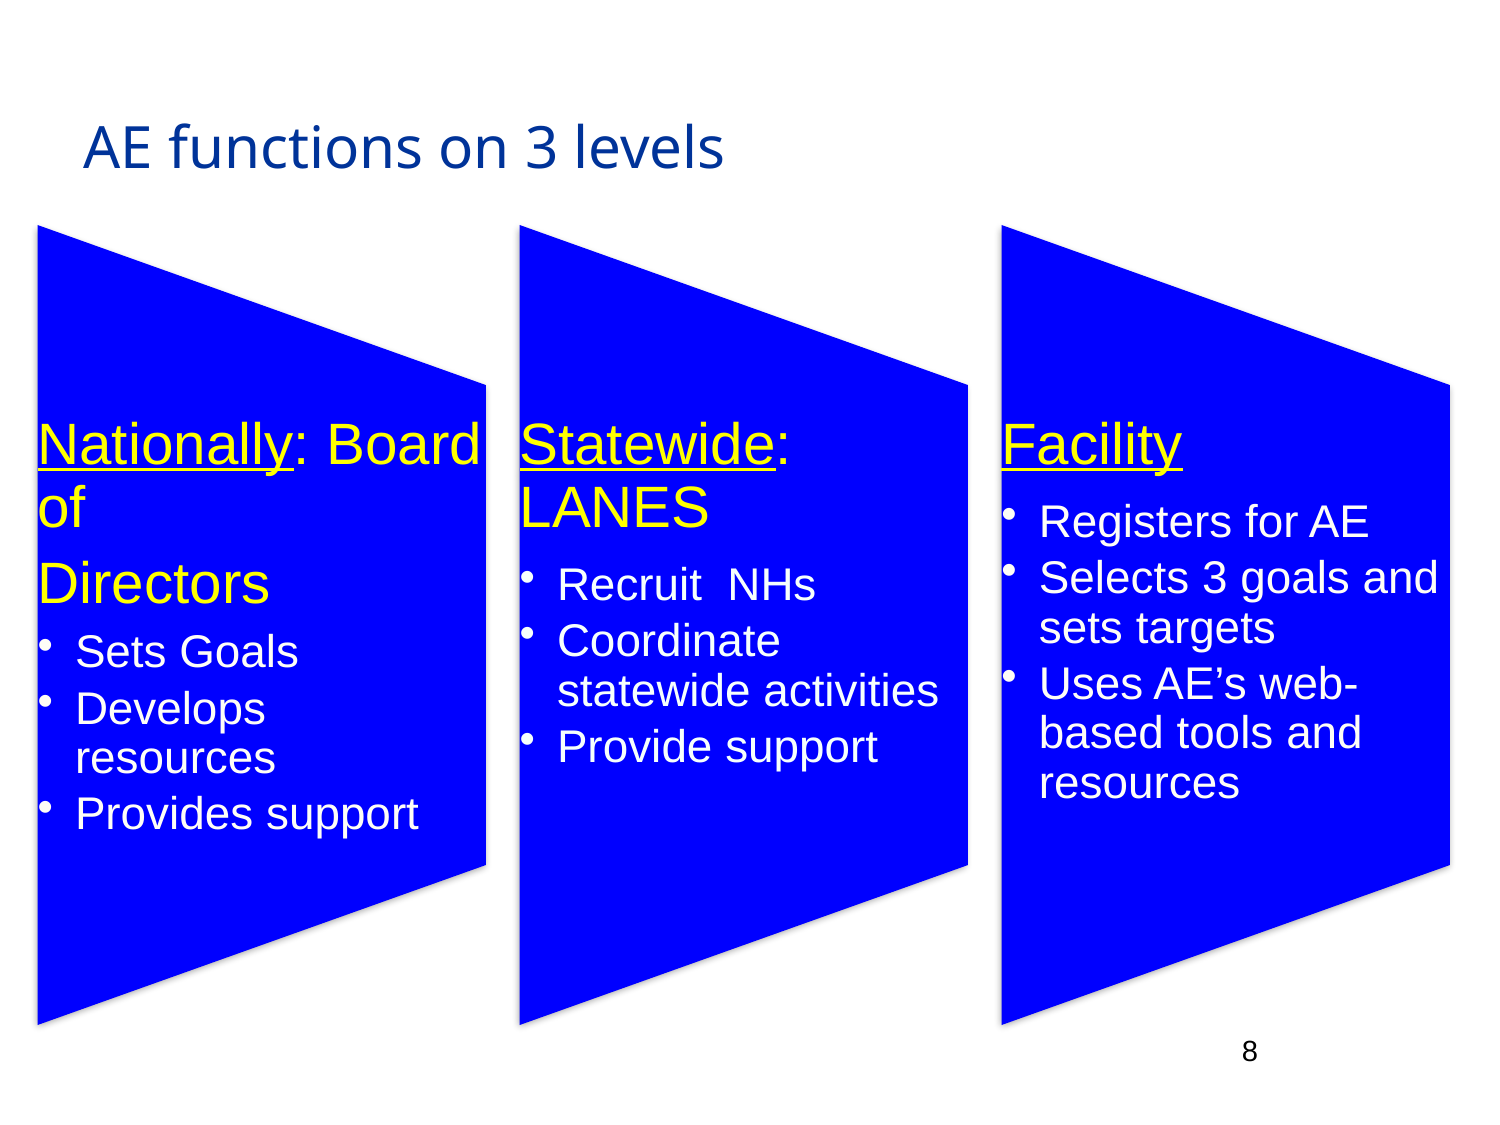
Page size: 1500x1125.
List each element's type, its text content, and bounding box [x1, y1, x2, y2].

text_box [37, 224, 1451, 1026]
slide_number 8 [1225, 1035, 1275, 1073]
title AE functions on 3 levels [74, 14, 1426, 223]
